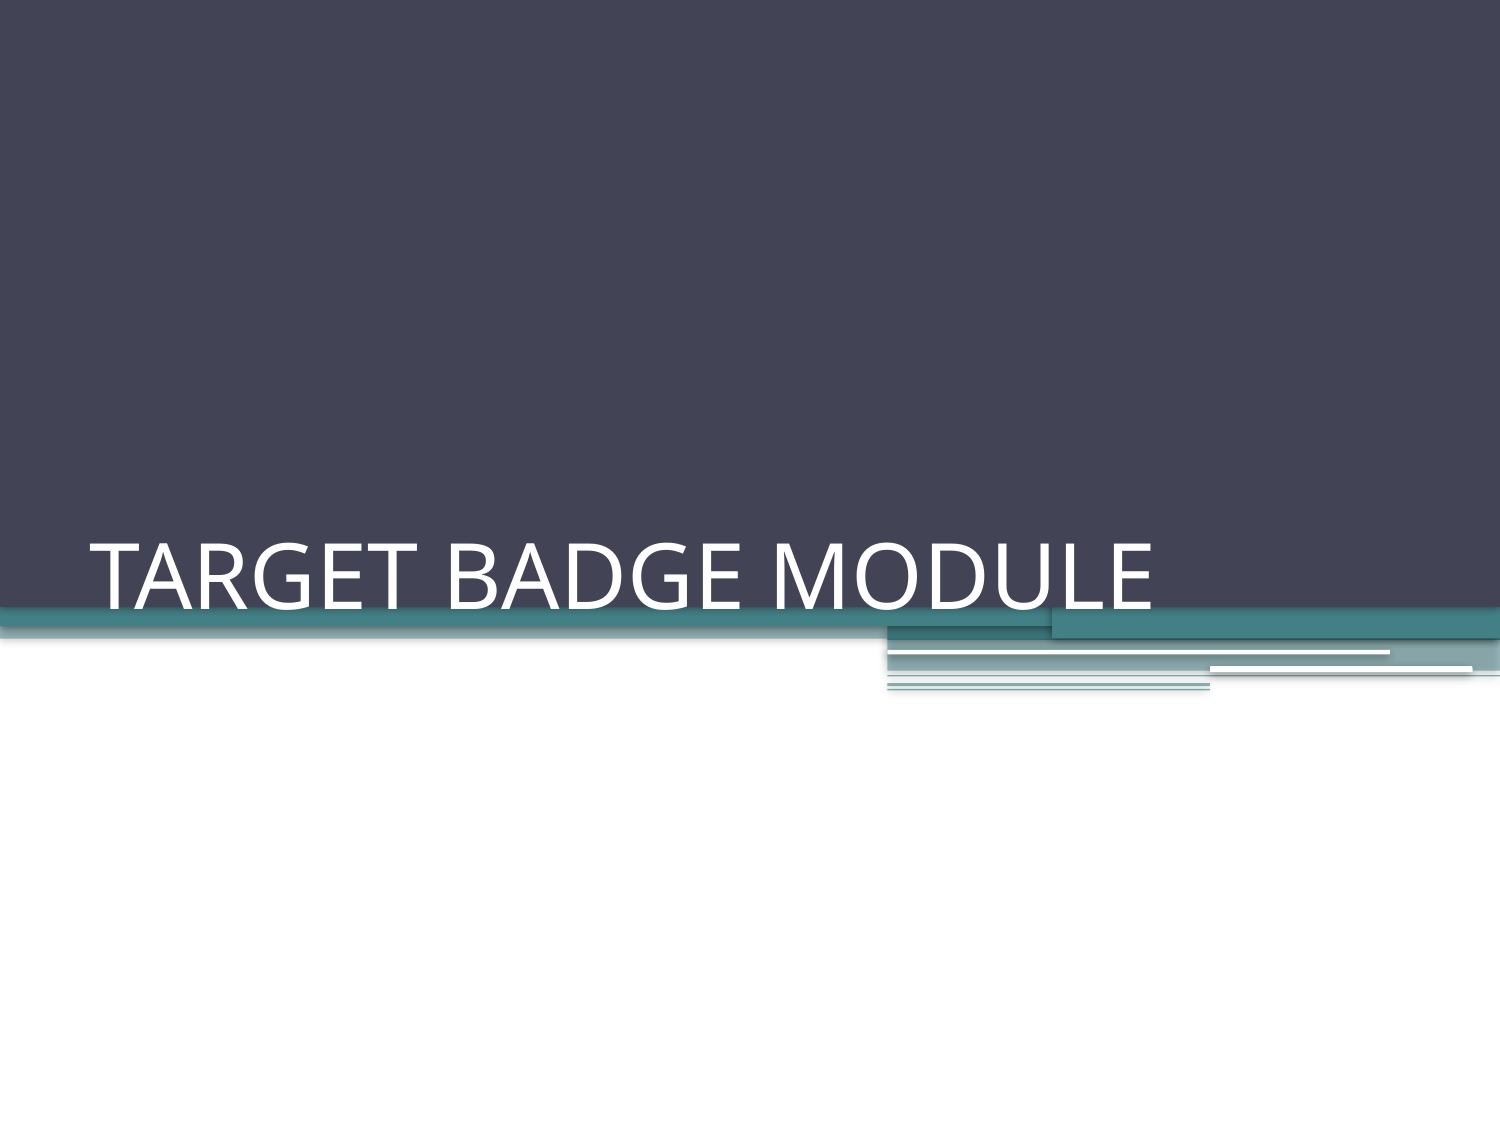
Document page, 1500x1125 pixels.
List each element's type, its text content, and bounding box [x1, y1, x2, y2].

title TARGET BADGE MODULE [75, 394, 1463, 636]
